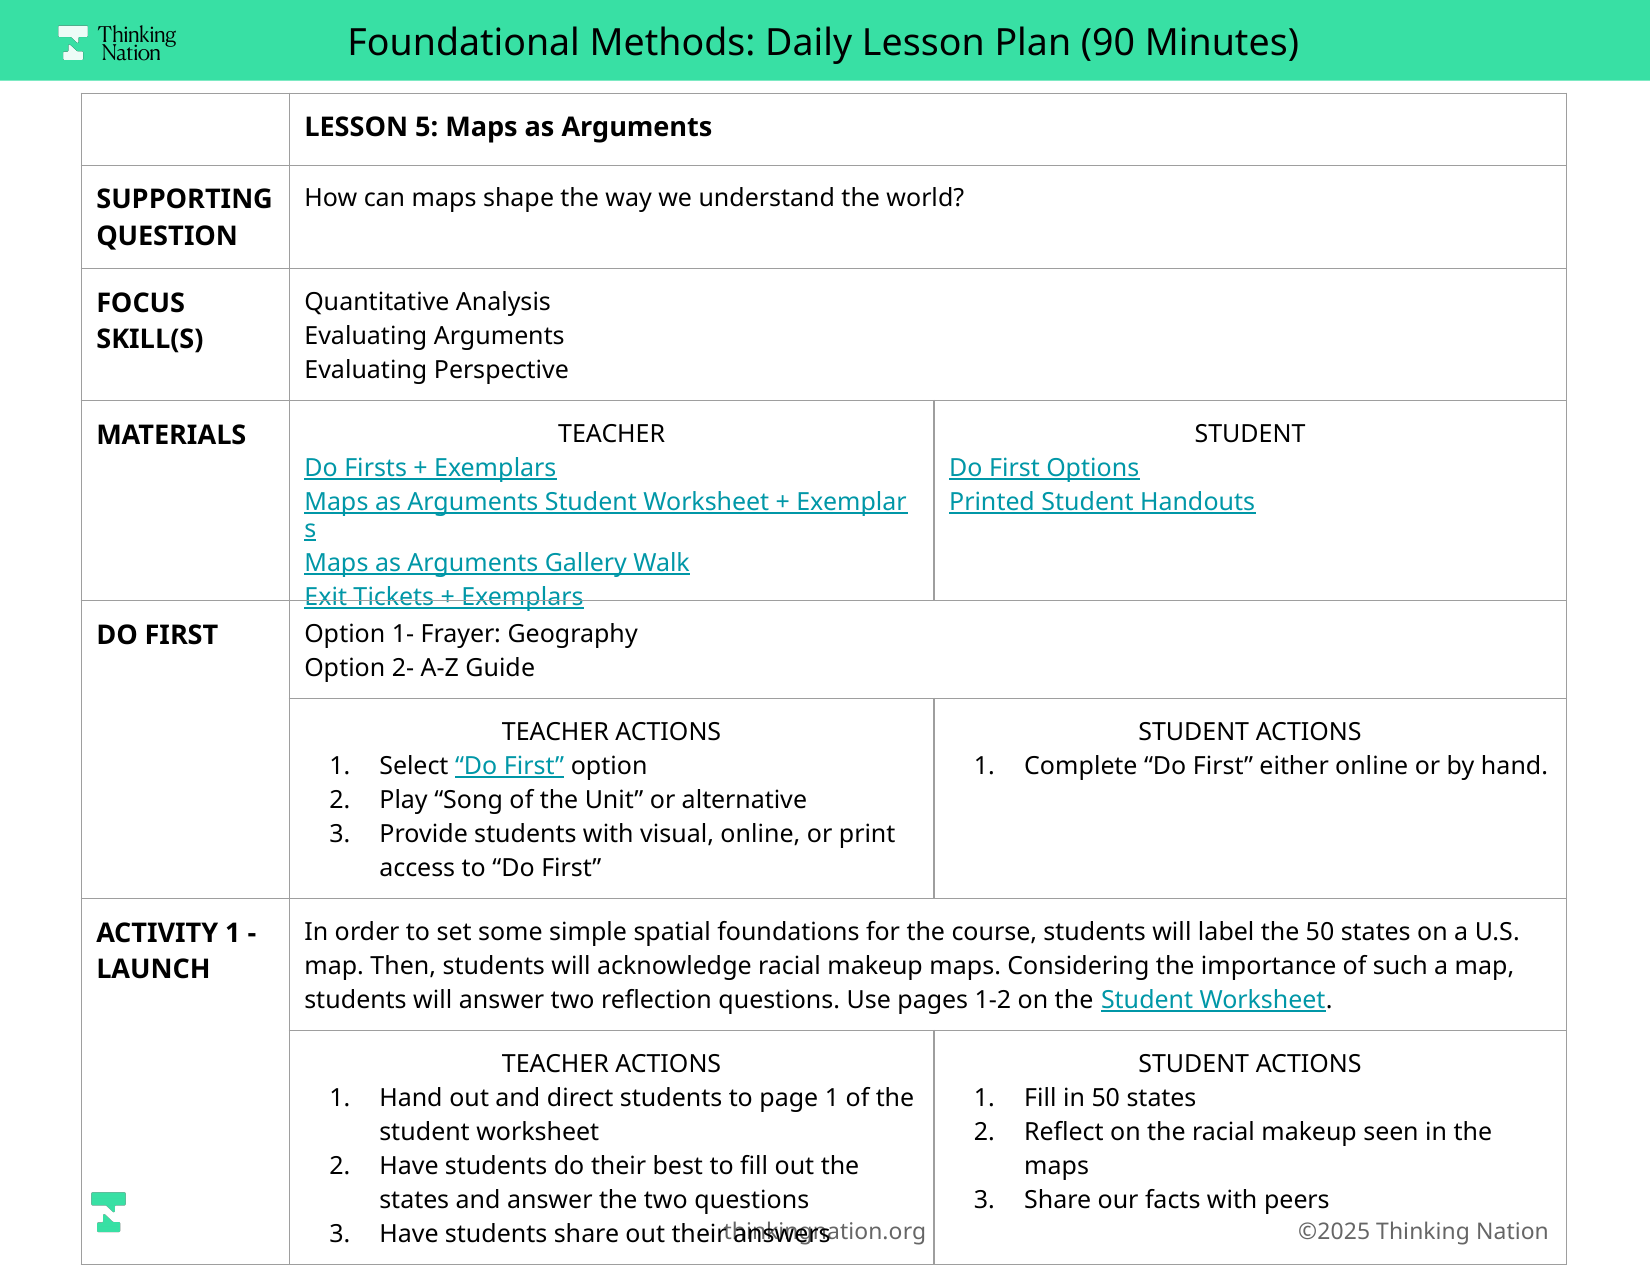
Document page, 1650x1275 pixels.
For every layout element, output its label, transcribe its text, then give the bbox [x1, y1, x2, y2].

table_cell STUDENT ACTIONS Fill in 50 states Reflect on the racial makeup seen in the maps Share our facts with peers [935, 1031, 1566, 1264]
table_cell TEACHER ACTIONS Select “Do First” option Play “Song of the Unit” or alternative Provide students with visual, online, or print access to “Do First” [290, 699, 933, 898]
picture [80, 1184, 136, 1240]
table_cell SUPPORTING QUESTION [82, 166, 289, 268]
table_cell In order to set some simple spatial foundations for the course, students will label the 50 states on a U.S. map. Then, students will acknowledge racial makeup maps. Considering the importance of such a map, students will answer two reflection questions. Use pages 1-2 on the Student Worksheet. [290, 899, 1566, 1030]
picture [45, 14, 180, 71]
table_cell Quantitative Analysis Evaluating Arguments Evaluating Perspective [290, 269, 1566, 400]
table_cell TEACHER Do Firsts + Exemplars Maps as Arguments Student Worksheet + Exemplars Maps as Arguments Gallery Walk Exit Tickets + Exemplars [290, 401, 933, 600]
table_cell TEACHER ACTIONS Hand out and direct students to page 1 of the student worksheet Have students do their best to fill out the states and answer the two questions Have students share out their answers [290, 1031, 933, 1264]
table_cell FOCUS SKILL(S) [82, 269, 289, 400]
table_cell STUDENT Do First Options Printed Student Handouts [935, 401, 1566, 600]
text_box Foundational Methods: Daily Lesson Plan (90 Minutes) [0, 0, 1650, 81]
table_cell Option 1- Frayer: Geography Option 2- A-Z Guide [290, 601, 1566, 698]
table_header LESSON 5: Maps as Arguments [290, 94, 1566, 165]
table_cell MATERIALS [82, 401, 289, 600]
table_cell ACTIVITY 1 - LAUNCH [82, 899, 289, 1264]
table_cell How can maps shape the way we understand the world? [290, 166, 1566, 268]
table_cell STUDENT ACTIONS Complete “Do First” either online or by hand. [935, 699, 1566, 898]
table_cell DO FIRST [82, 601, 289, 898]
table_header [82, 94, 289, 165]
